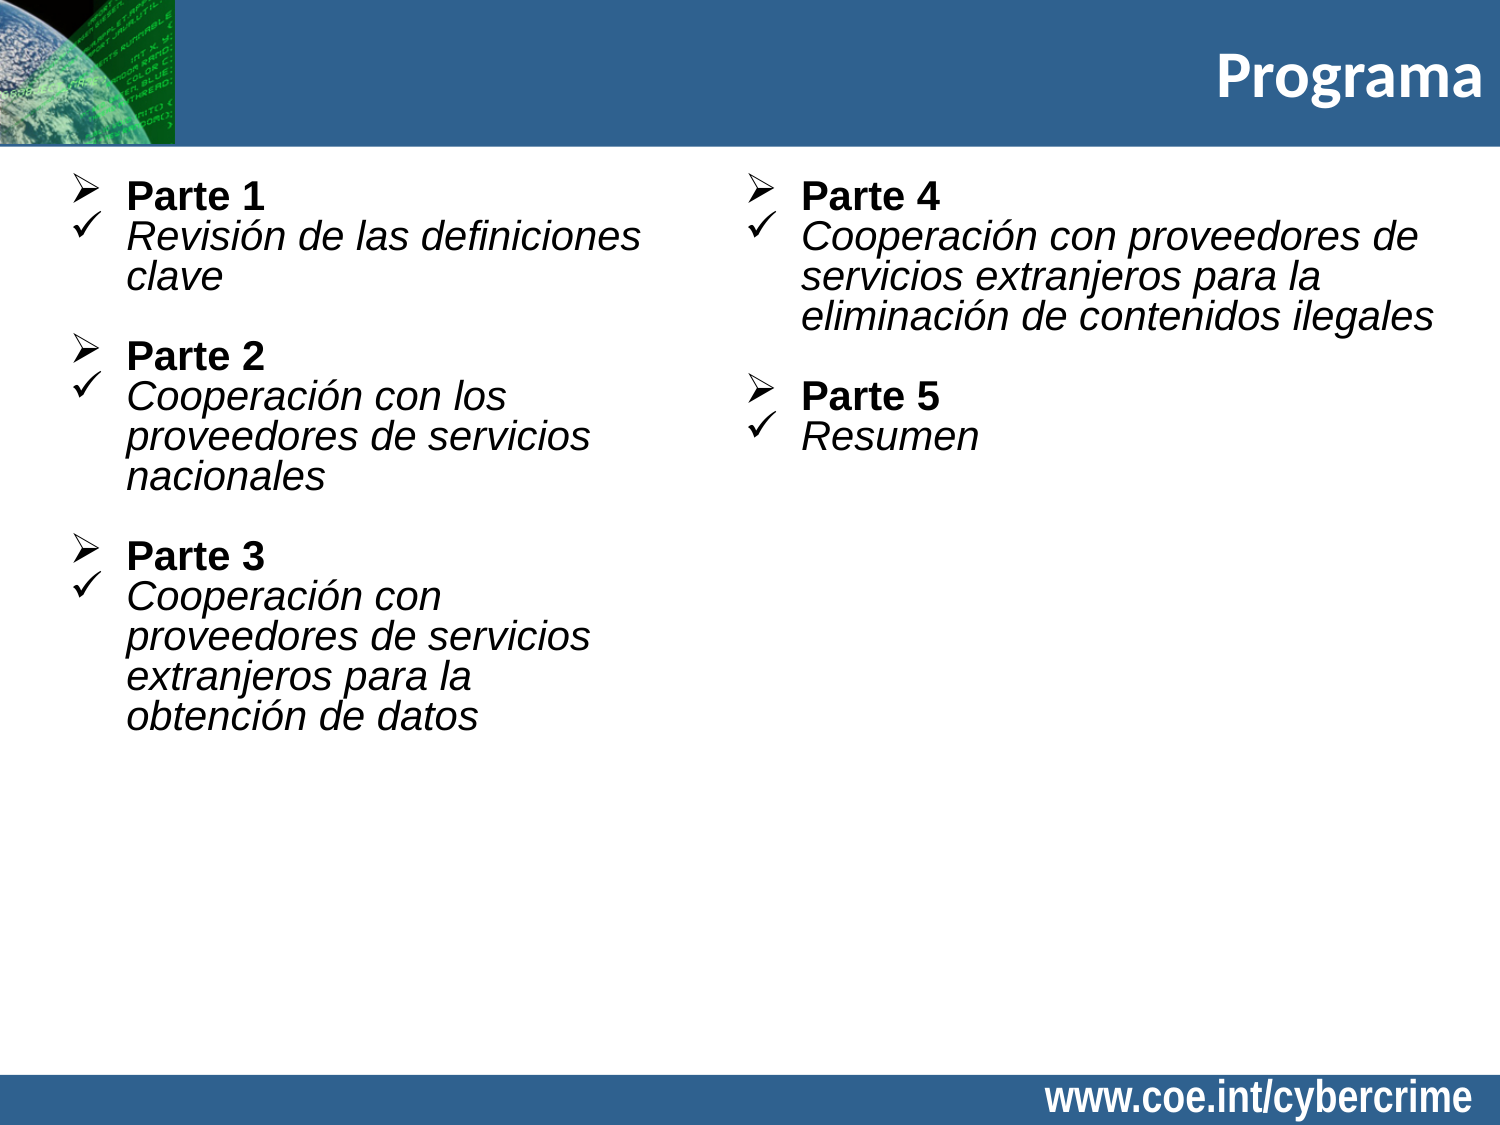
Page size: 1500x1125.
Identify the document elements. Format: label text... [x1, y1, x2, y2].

text_box Programa [177, 0, 1500, 149]
text_box www.coe.int/cybercrime [1030, 1059, 1500, 1125]
picture [0, 0, 175, 144]
text_box [0, 1073, 1030, 1125]
text_box Parte 4 Cooperación con proveedores de servicios extranjeros para la eliminación de contenidos ilegales Parte 5 Resumen [729, 171, 1480, 506]
text_box Parte 1 Revisión de las definiciones clave Parte 2 Cooperación con los proveedores de servicios nacionales Parte 3 Cooperación con proveedores de servicios extranjeros para la obtención de datos [55, 171, 678, 746]
